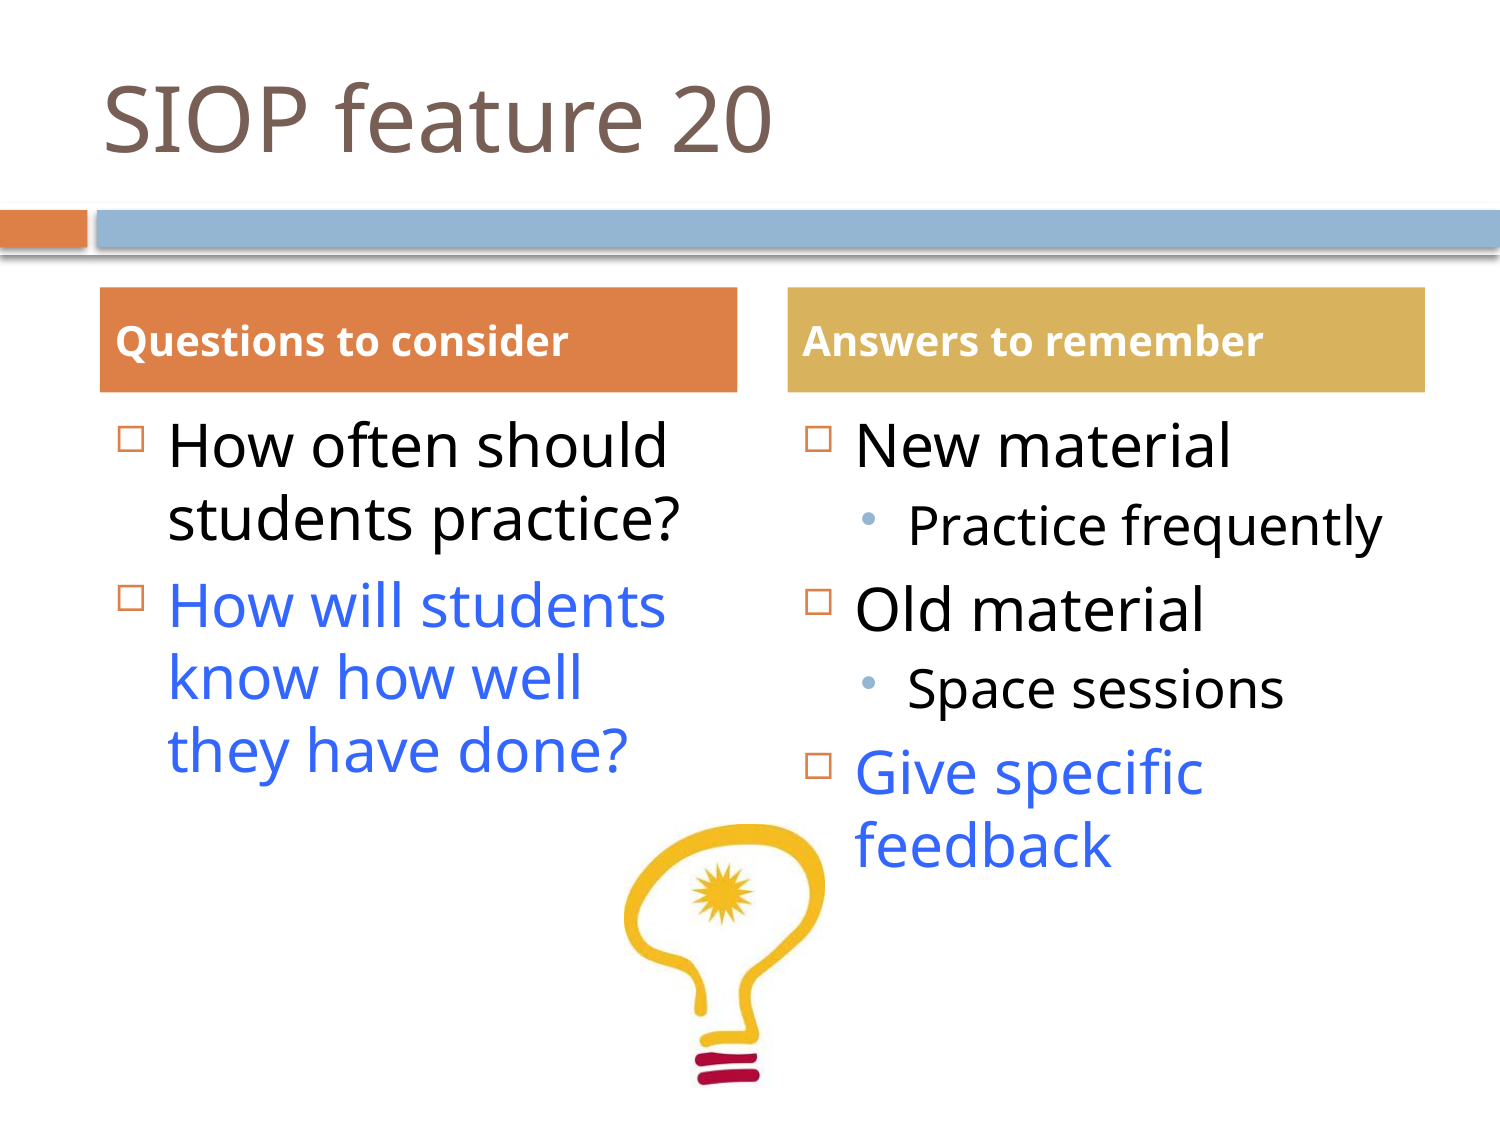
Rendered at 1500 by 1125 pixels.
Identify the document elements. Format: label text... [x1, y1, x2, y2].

title SIOP feature 20 [87, 44, 1425, 188]
list New material Practice frequently Old material Space sessions Give specific feedback [787, 399, 1425, 988]
list Answers to remember [787, 287, 1425, 393]
list How often should students practice? How will students know how well they have done? [99, 399, 738, 988]
list Questions to consider [99, 287, 738, 393]
picture [624, 824, 826, 1090]
